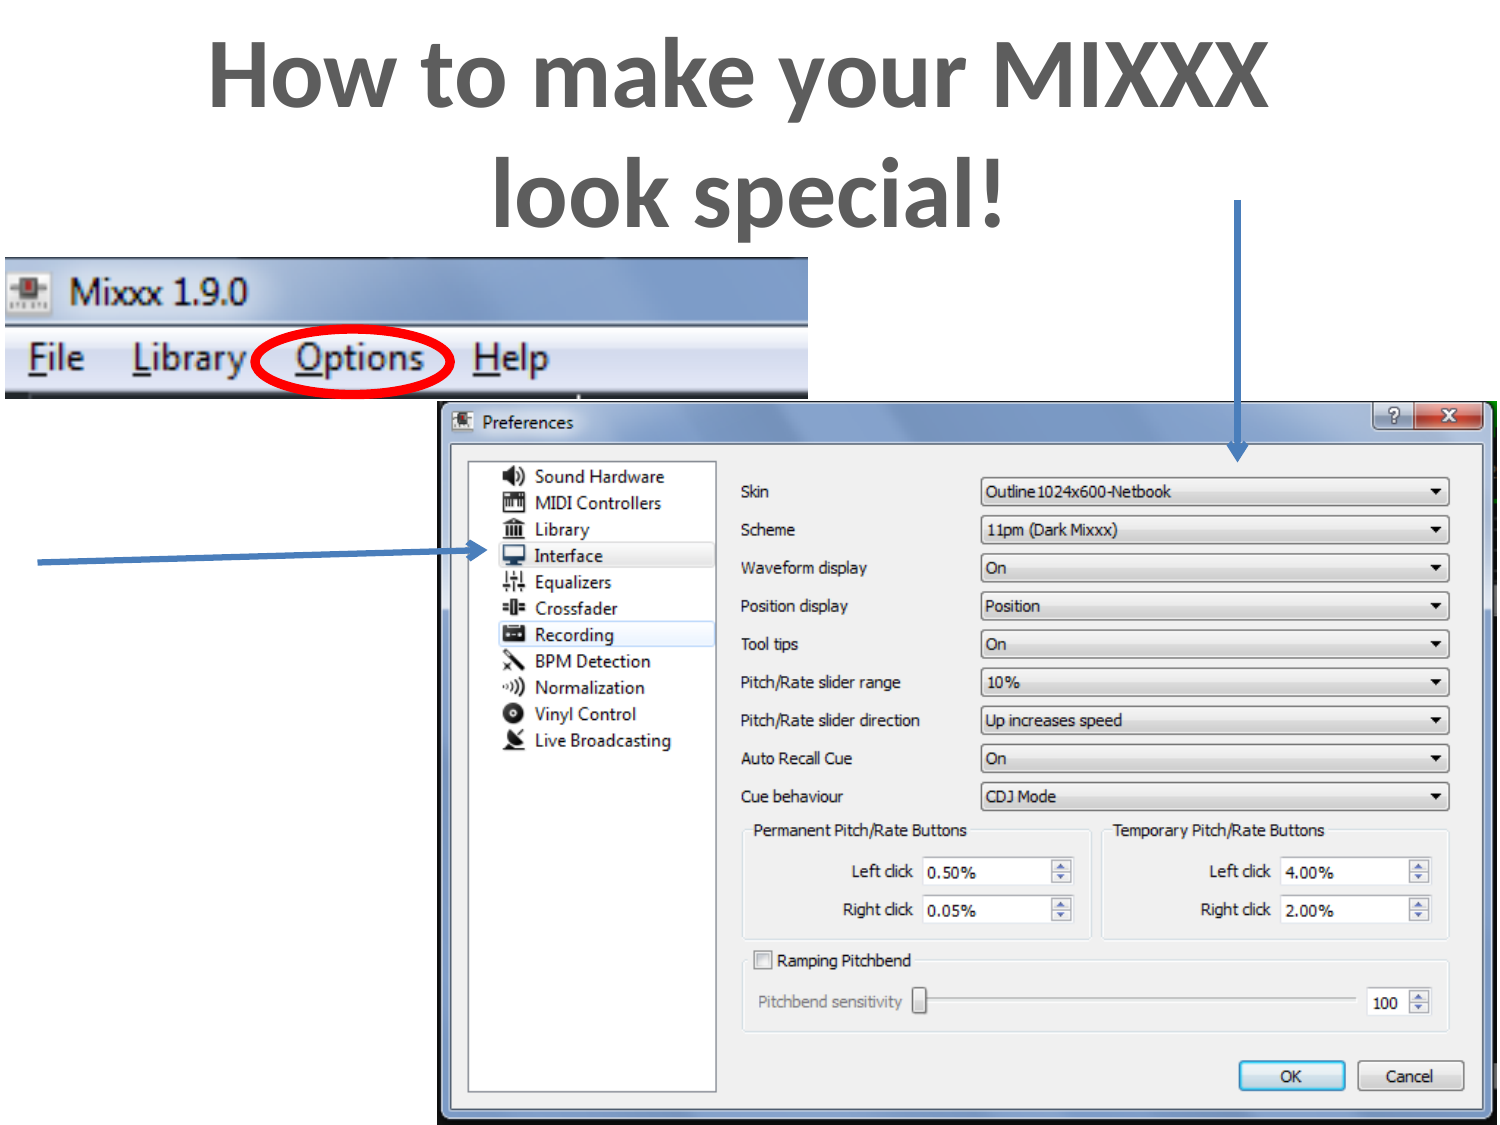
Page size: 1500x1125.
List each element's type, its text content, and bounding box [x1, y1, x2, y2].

text_box How to make your MIXXX look special! [192, 0, 1308, 255]
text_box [37, 549, 488, 563]
picture [4, 256, 809, 399]
picture [437, 400, 1497, 1125]
